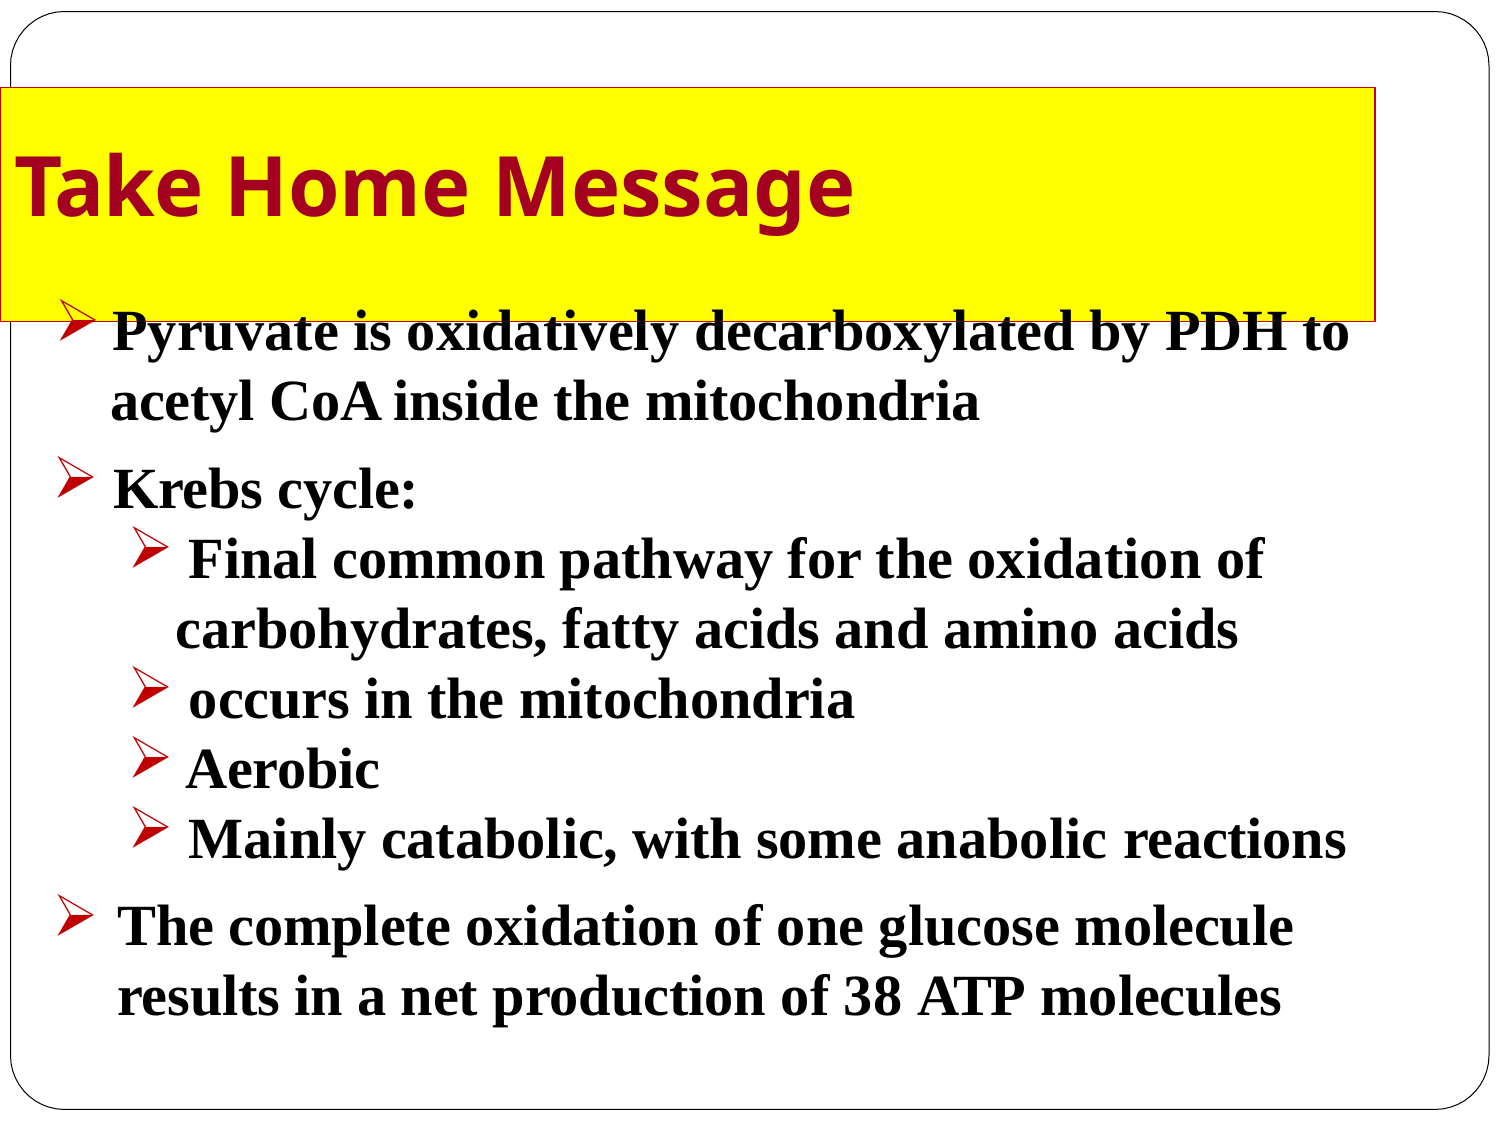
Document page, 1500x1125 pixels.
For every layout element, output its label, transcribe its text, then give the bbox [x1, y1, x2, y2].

title Take Home Message [0, 87, 1375, 322]
text_box Pyruvate is oxidatively decarboxylated by PDH to acetyl CoA inside the mitochondria Krebs cycle: Final common pathway for the oxidation of carbohydrates, fatty acids and amino acids occurs in the mitochondria Aerobic Mainly catabolic, with some anabolic reactions The complete oxidation of one glucose molecule results in a net production of 38 ATP molecules [50, 292, 1354, 1028]
